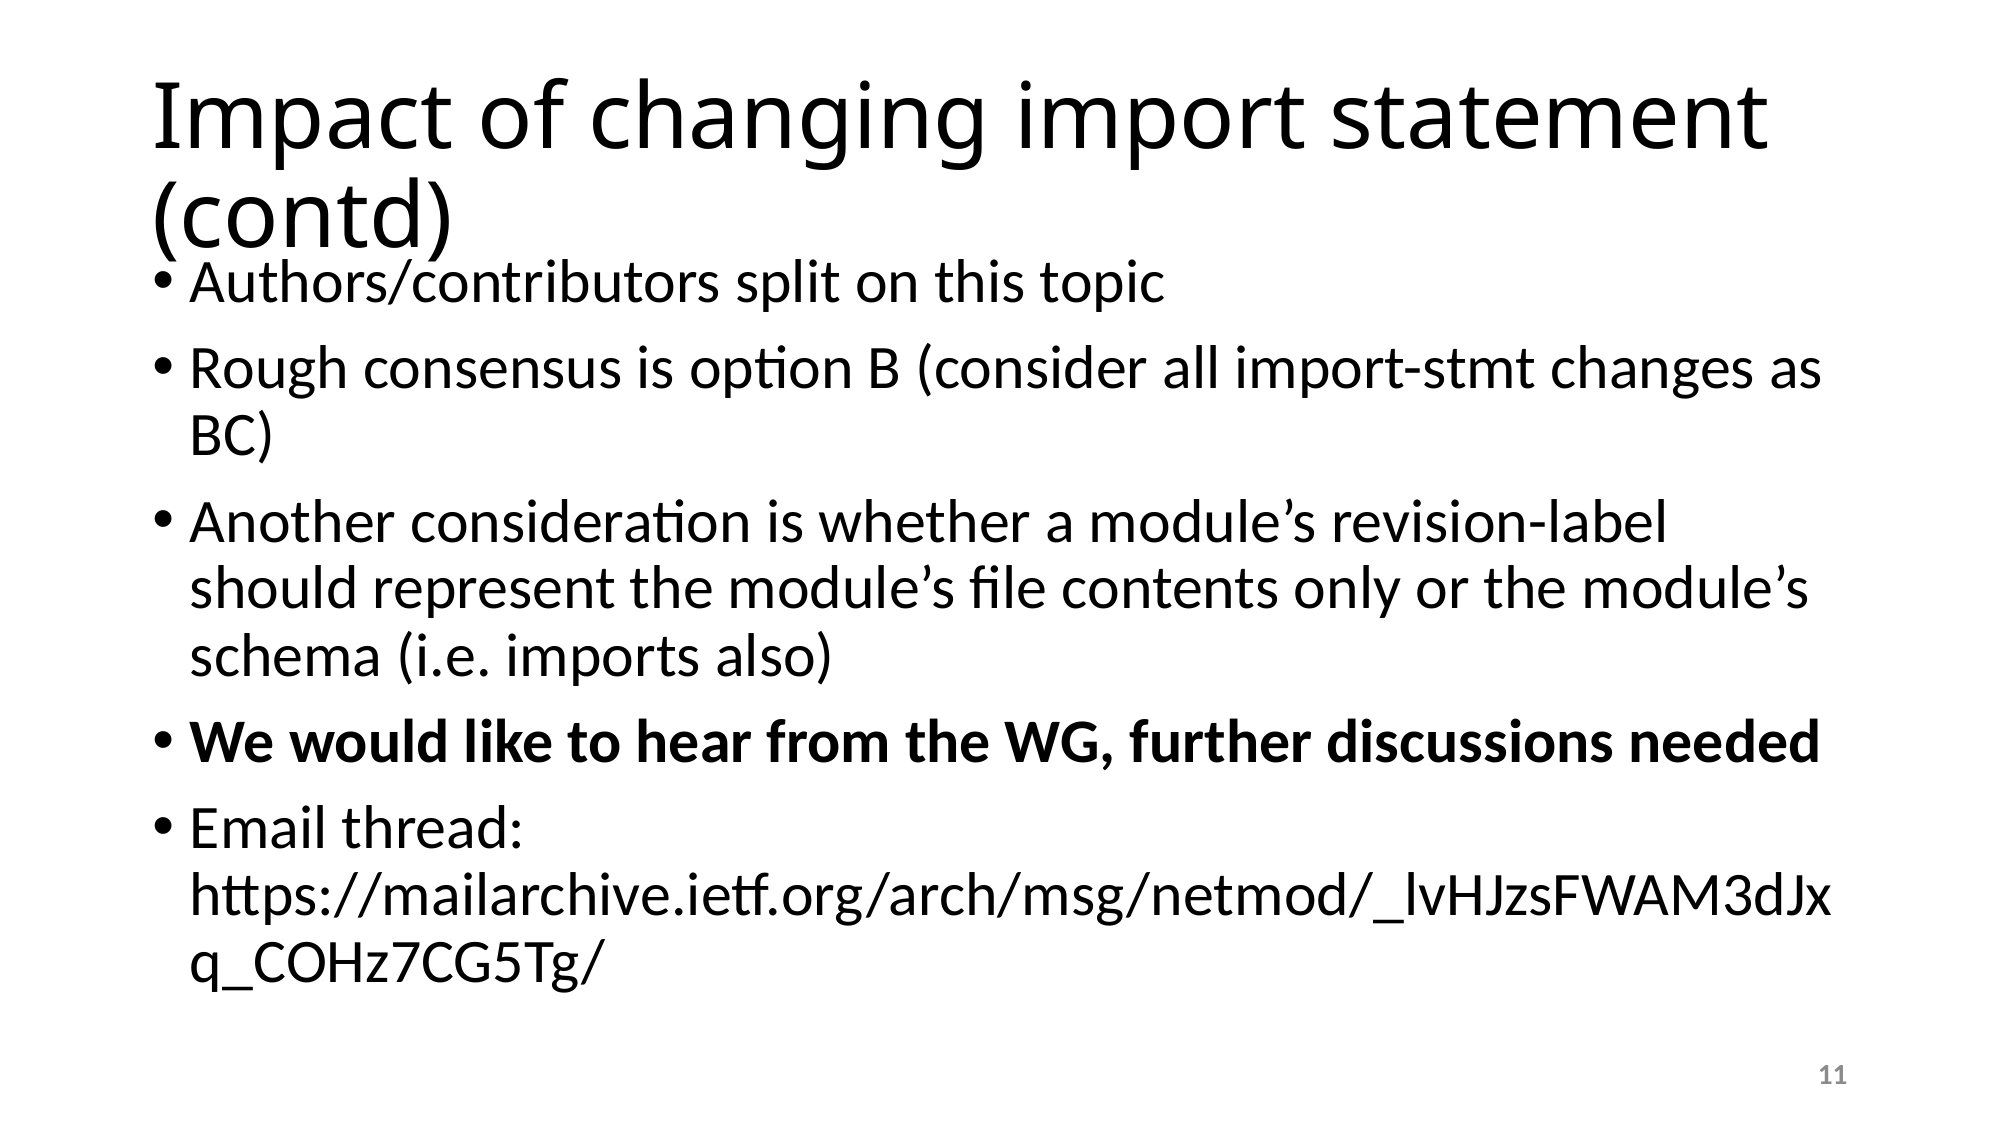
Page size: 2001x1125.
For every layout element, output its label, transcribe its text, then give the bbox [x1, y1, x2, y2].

list Authors/contributors split on this topic Rough consensus is option B (consider all import-stmt changes as BC) Another consideration is whether a module’s revision-label should represent the module’s file contents only or the module’s schema (i.e. imports also) We would like to hear from the WG, further discussions needed Email thread: https://mailarchive.ietf.org/arch/msg/netmod/_lvHJzsFWAM3dJxq_COHz7CG5Tg/ [137, 241, 1863, 1014]
slide_number 11 [1412, 1042, 1863, 1103]
title Impact of changing import statement (contd) [137, 59, 1863, 241]
